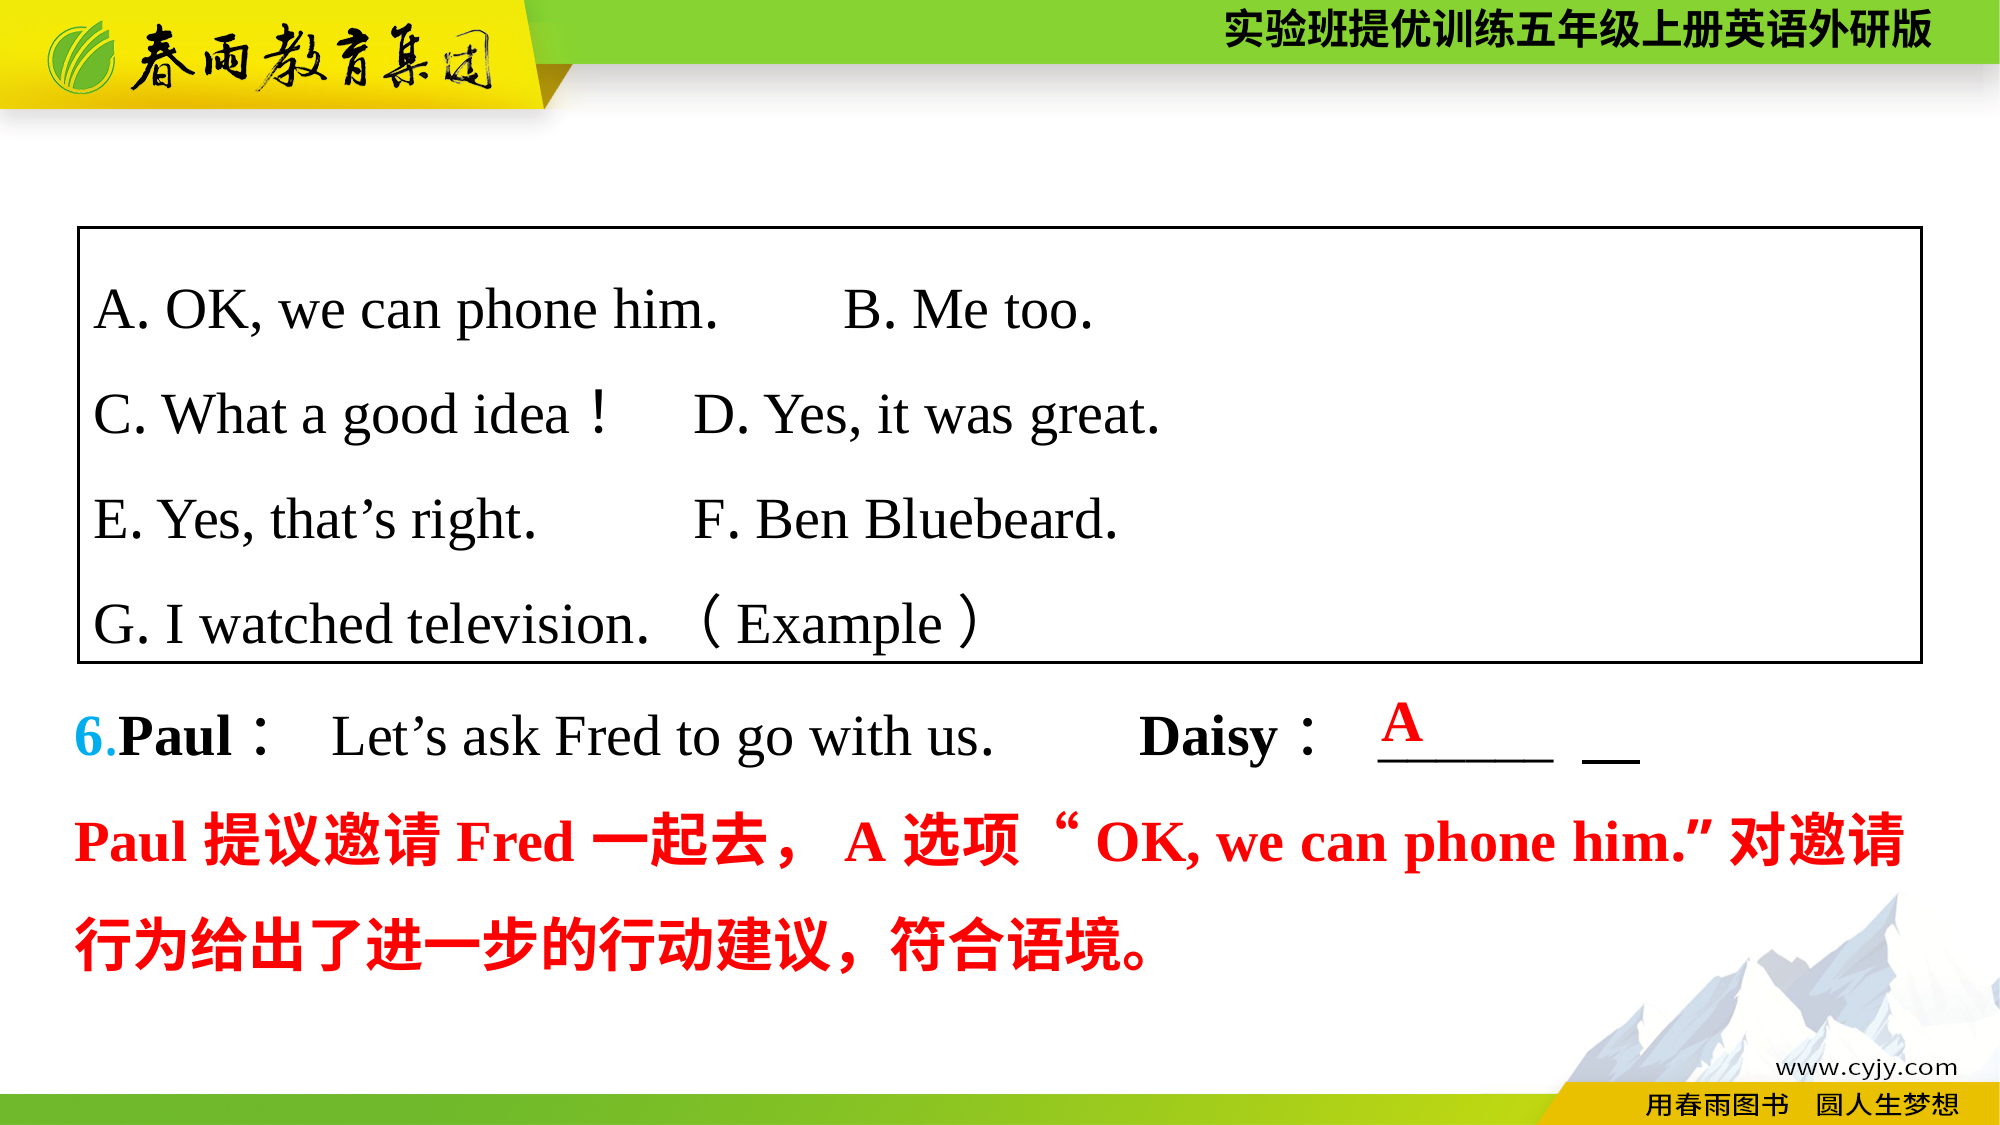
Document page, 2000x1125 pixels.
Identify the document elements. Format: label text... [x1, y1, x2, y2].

text_box A [1366, 676, 1439, 761]
text_box A. OK, we can phone him. B. Me too. C. What a good idea！ D. Yes, it was great. E. Yes, that’s right. F. Ben Bluebeard. G. I watched television.（Example） [78, 227, 1922, 663]
picture [0, 0, 2000, 1125]
list 6.Paul： Let’s ask Fred to go with us. Daisy： ______ [59, 654, 1944, 763]
text_box Paul提议邀请Fred一起去，A选项“OK, we can phone him.”对邀请行为给出了进一步的行动建议，符合语境。 [59, 760, 1922, 986]
